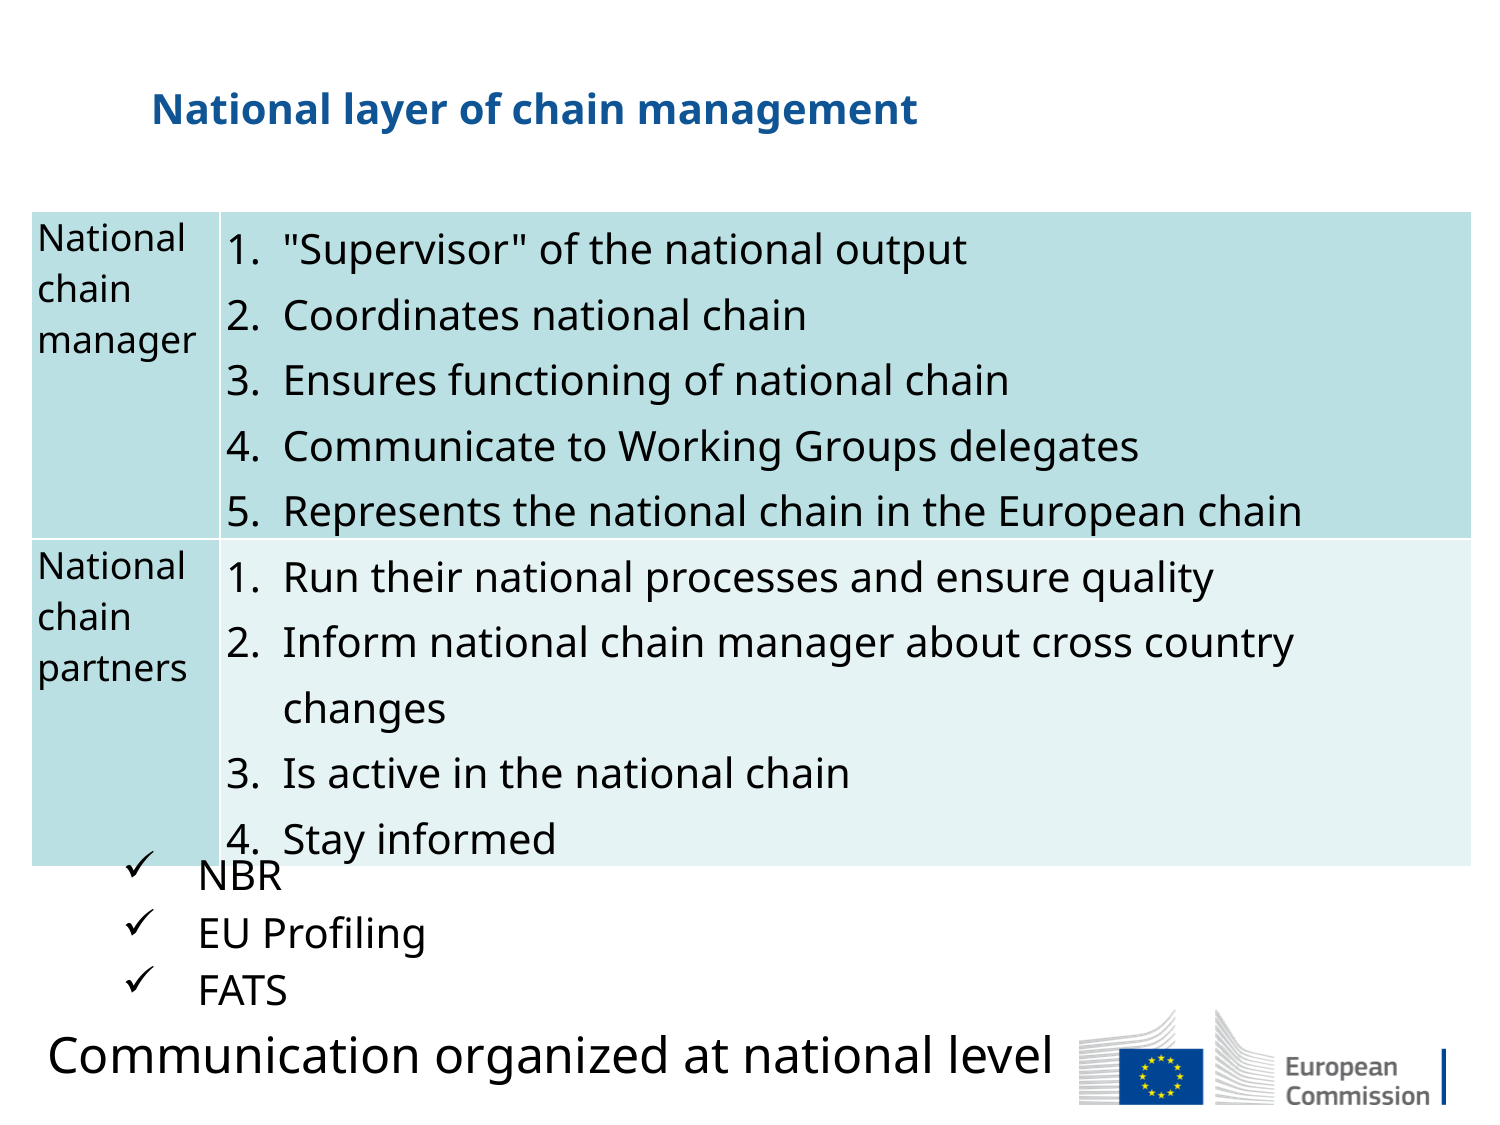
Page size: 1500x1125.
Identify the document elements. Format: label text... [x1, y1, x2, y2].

text_box National layer of chain management [135, 30, 1500, 185]
table_header National chain manager [32, 212, 219, 538]
table_header "Supervisor" of the national output Coordinates national chain Ensures functioning of national chain Communicate to Working Groups delegates Represents the national chain in the European chain [221, 212, 1471, 538]
text_box NBR EU Profiling FATS Communication organized at national level [32, 834, 1474, 1091]
table_cell Run their national processes and ensure quality Inform national chain manager about cross country changes Is active in the national chain Stay informed [221, 540, 1471, 834]
table_cell National chain partners [32, 540, 219, 834]
picture [1078, 1091, 1447, 1106]
